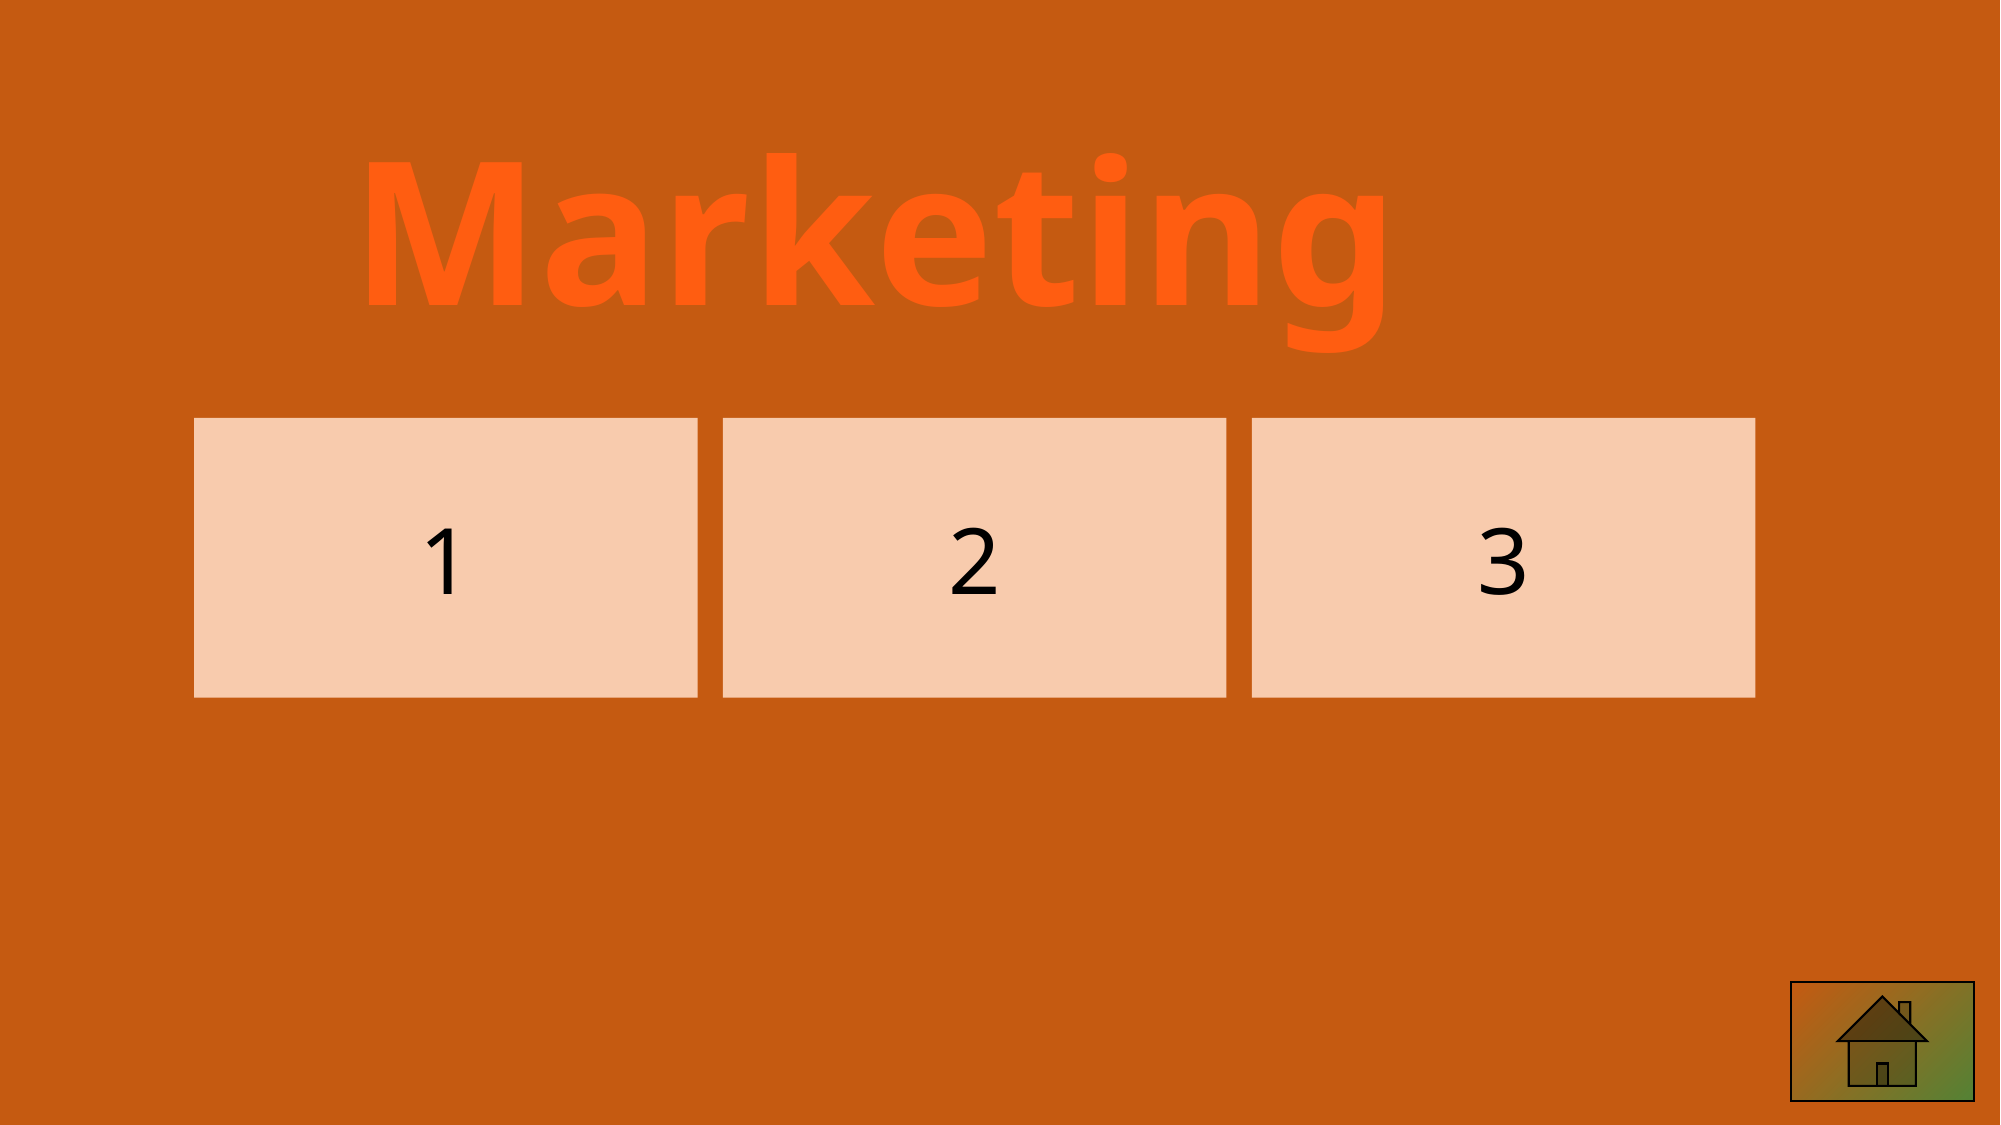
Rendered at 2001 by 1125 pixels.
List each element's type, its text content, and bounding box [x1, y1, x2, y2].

text_box 3 [1251, 417, 1756, 699]
text_box 1 [193, 417, 699, 699]
text_box [1790, 981, 1975, 1102]
text_box 2 [722, 417, 1227, 699]
text_box Marketing [336, 98, 1415, 354]
